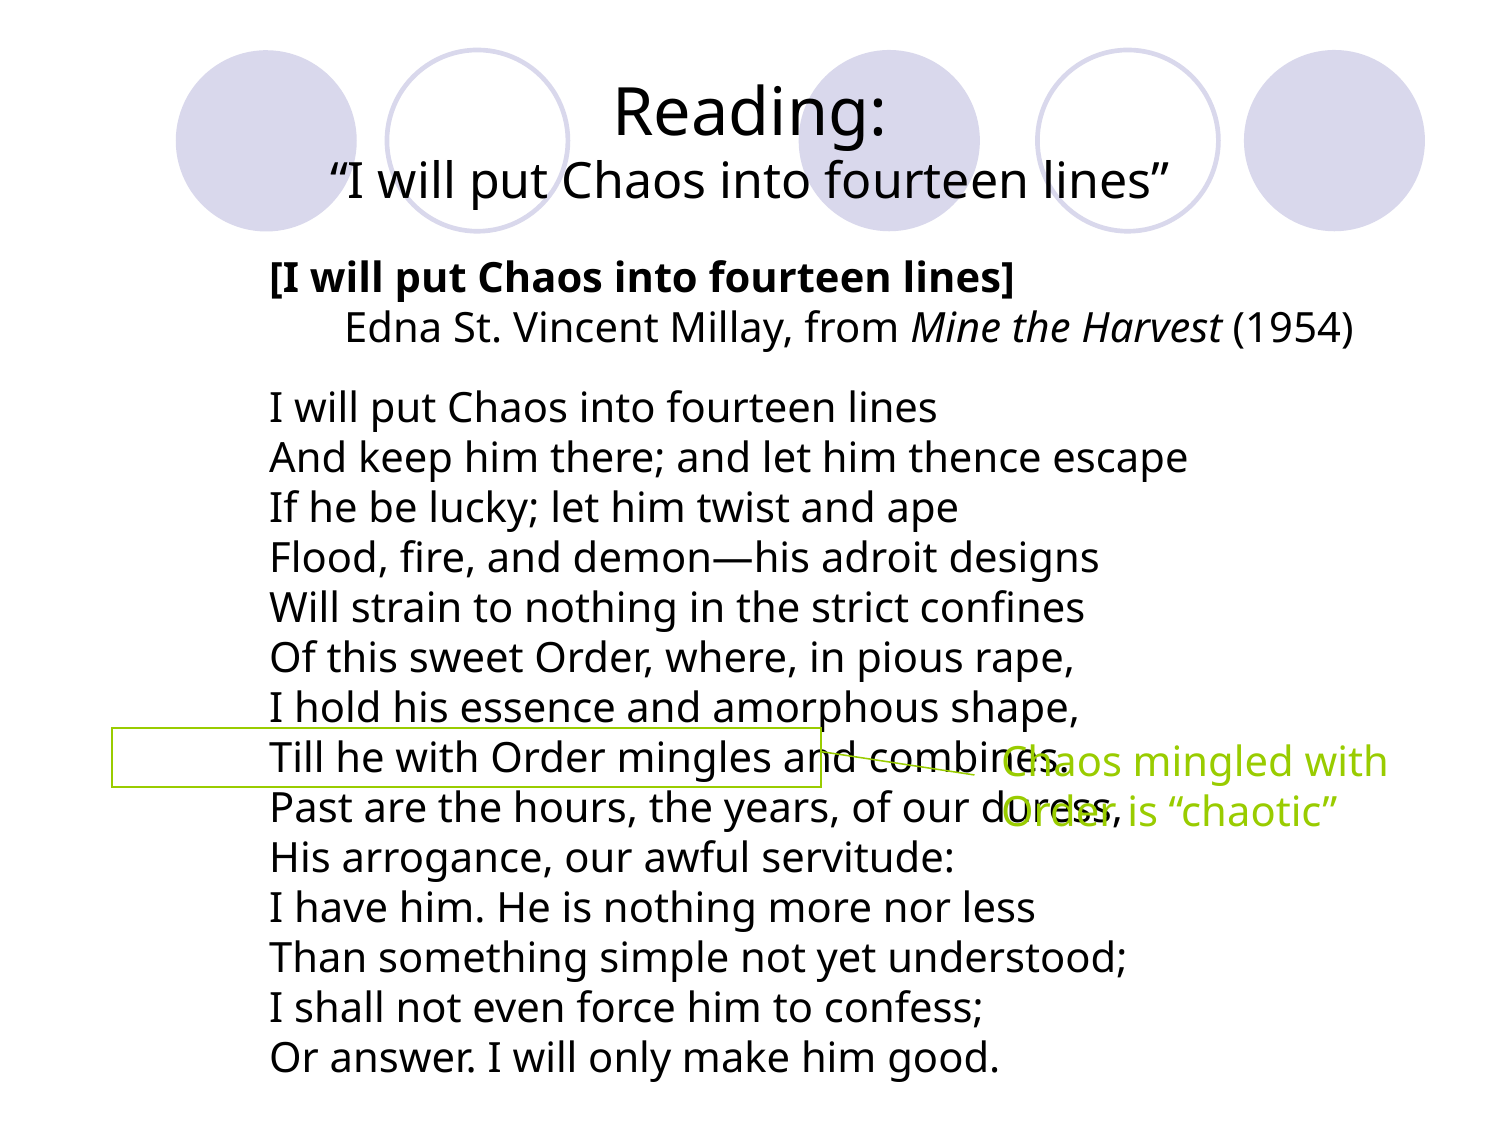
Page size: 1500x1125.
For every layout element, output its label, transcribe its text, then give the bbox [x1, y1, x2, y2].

text_box Chaos mingled with Order is “chaotic” [986, 727, 1412, 843]
text_box [I will put Chaos into fourteen lines] Edna St. Vincent Millay, from Mine the Harvest (1954) I will put Chaos into fourteen lines And keep him there; and let him thence escape If he be lucky; let him twist and ape Flood, fire, and demon—his adroit designs Will strain to nothing in the strict confines Of this sweet Order, where, in pious rape, I hold his essence and amorphous shape, Till he with Order mingles and combines. Past are the hours, the years, of our duress, His arrogance, our awful servitude: I have him. He is nothing more nor less Than something simple not yet understood; I shall not even force him to confess; Or answer. I will only make him good. [29, 243, 1500, 1089]
title Reading: “I will put Chaos into fourteen lines” [74, 44, 1426, 233]
text_box [112, 727, 821, 787]
